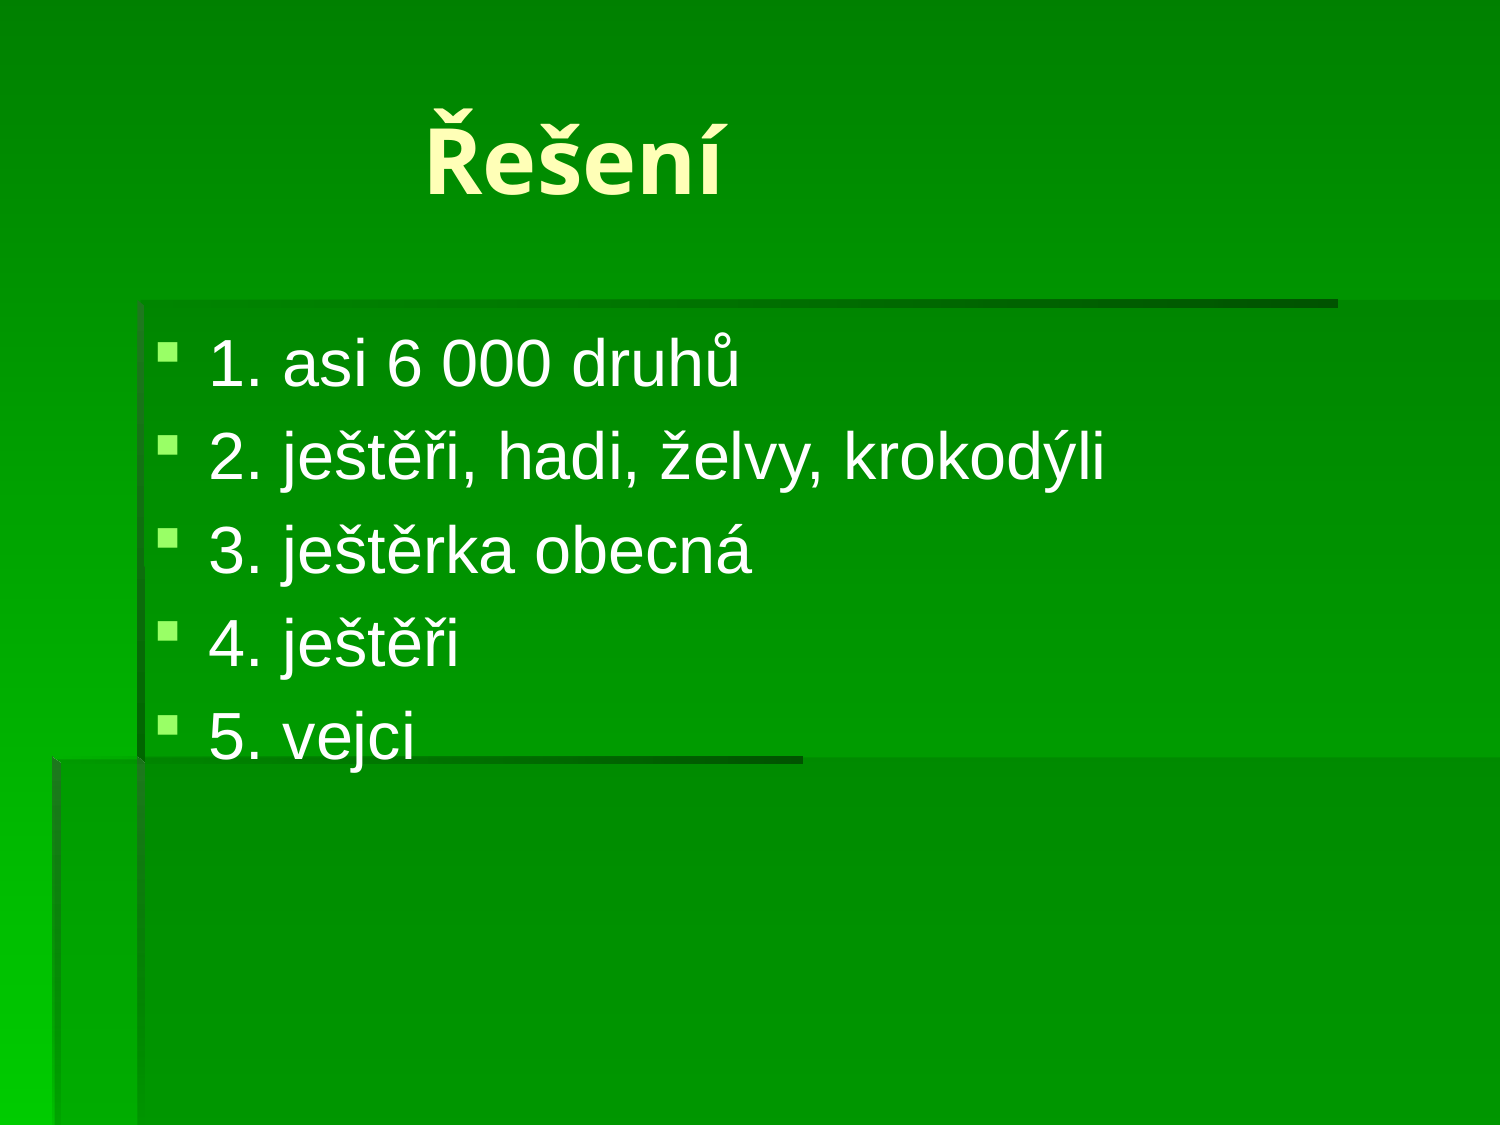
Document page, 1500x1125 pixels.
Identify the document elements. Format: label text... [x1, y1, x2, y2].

list 1. asi 6 000 druhů 2. ještěři, hadi, želvy, krokodýli 3. ještěrka obecná 4. ještěři 5. vejci [137, 312, 1452, 1001]
title Řešení [74, 39, 1451, 276]
